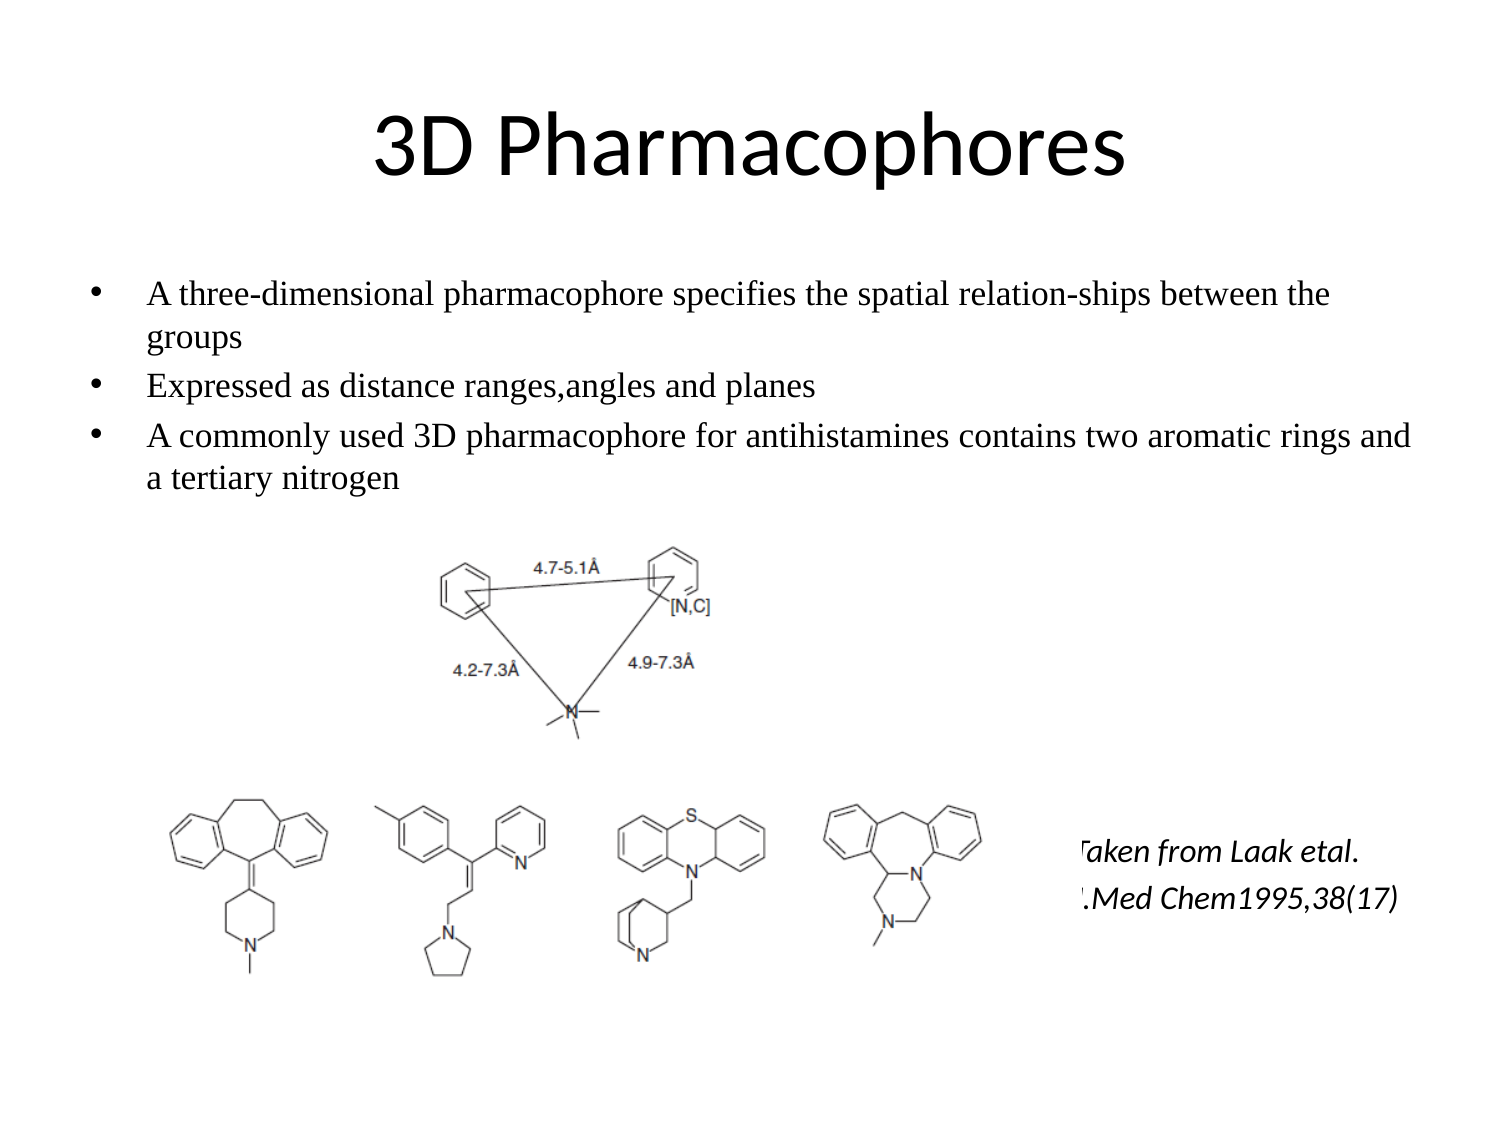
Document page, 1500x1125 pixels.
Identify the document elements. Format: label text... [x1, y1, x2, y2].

picture [105, 524, 1082, 993]
list A three-dimensional pharmacophore specifies the spatial relation-ships between the groups Expressed as distance ranges,angles and planes A commonly used 3D pharmacophore for antihistamines contains two aromatic rings and a tertiary nitrogen Tak Taken from Laak etal. J.Med Chem1995,38(17) [75, 262, 1450, 1038]
title 3D Pharmacophores [75, 45, 1425, 233]
